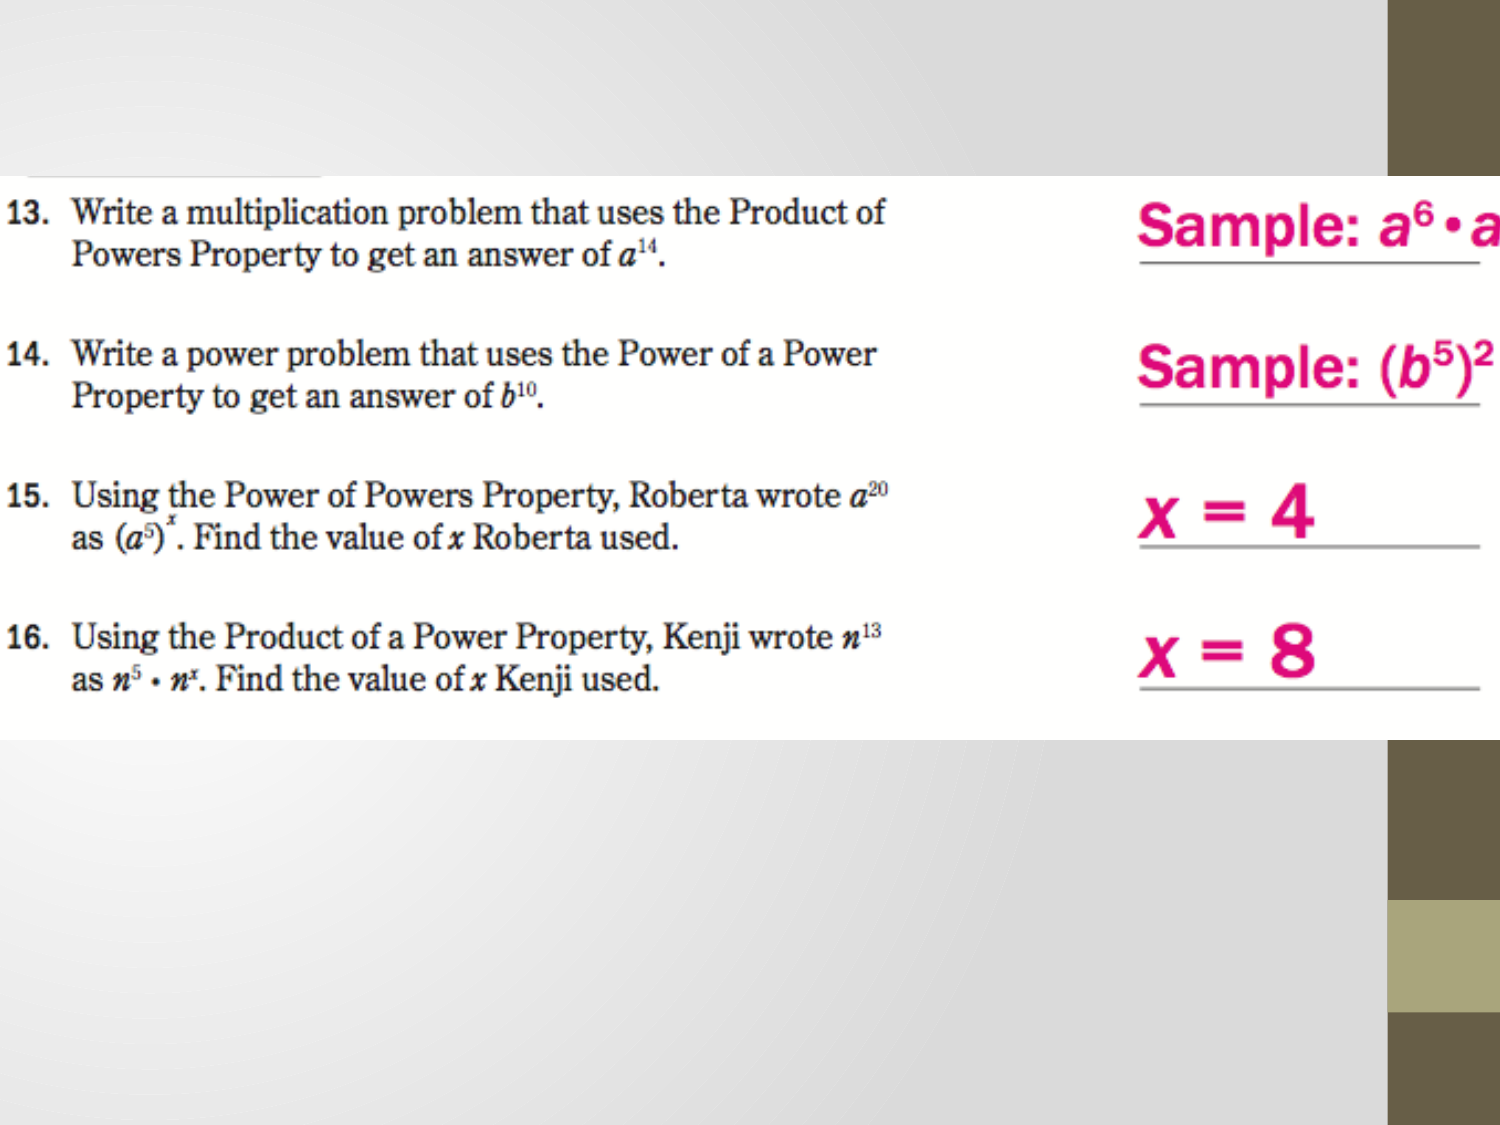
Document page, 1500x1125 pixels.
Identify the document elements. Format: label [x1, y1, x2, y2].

picture [0, 175, 1500, 741]
